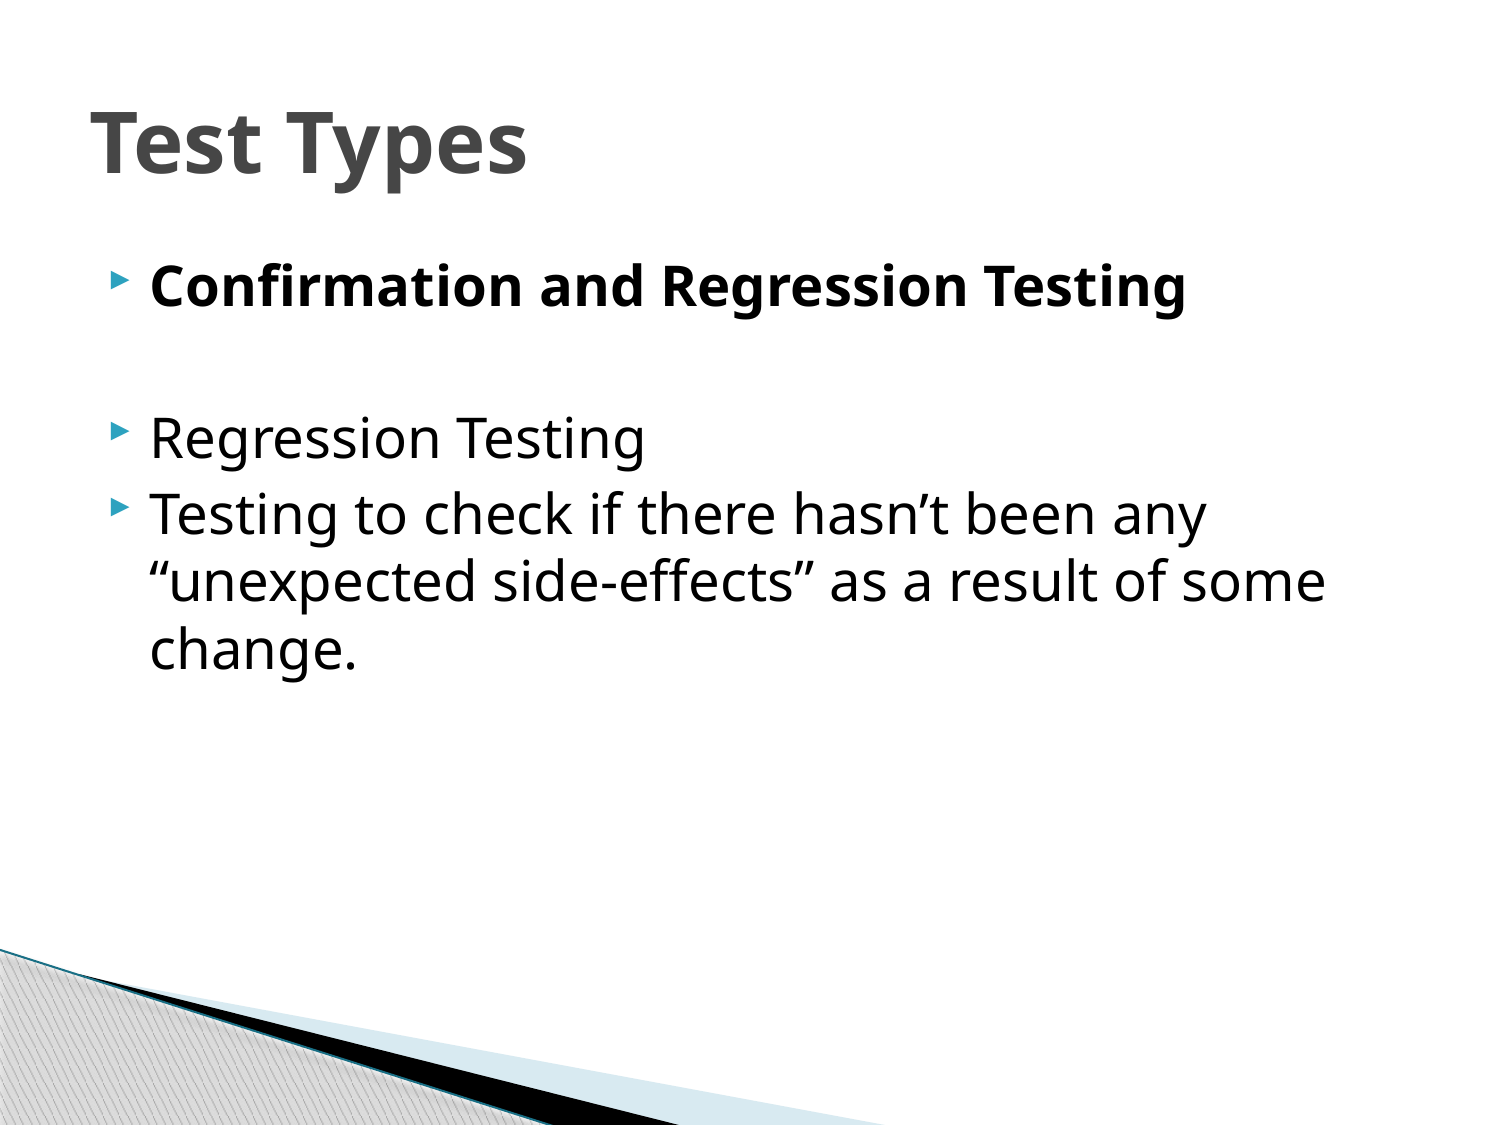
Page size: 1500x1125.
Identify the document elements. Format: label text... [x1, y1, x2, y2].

list Confirmation and Regression Testing Regression Testing Testing to check if there hasn’t been any “unexpected side-effects” as a result of some change. [75, 243, 1388, 1012]
title Test Types [75, 45, 1425, 233]
